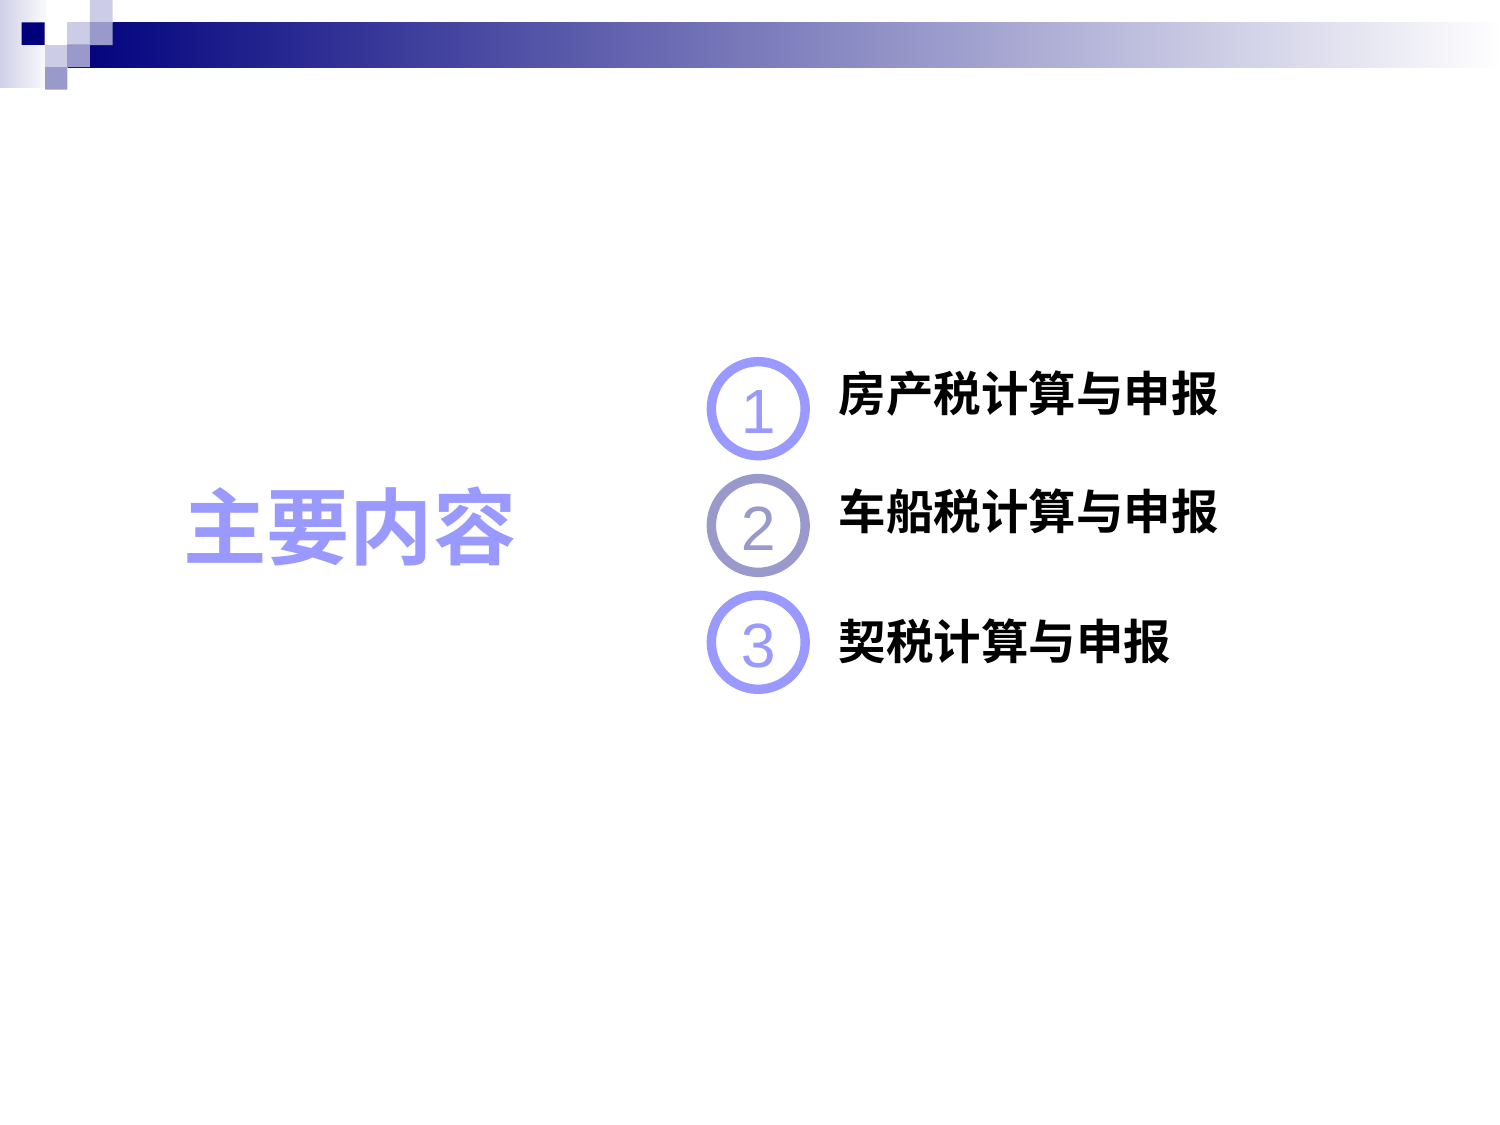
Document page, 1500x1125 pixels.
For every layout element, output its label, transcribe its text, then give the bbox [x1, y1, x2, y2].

text_box 主要内容 [182, 475, 518, 576]
text_box 车船税计算与申报 [838, 481, 1321, 564]
text_box 3 [711, 595, 806, 690]
text_box 契税计算与申报 [838, 612, 1248, 670]
text_box 房产税计算与申报 [838, 363, 1226, 446]
text_box 2 [711, 478, 806, 573]
text_box 1 [711, 361, 806, 456]
